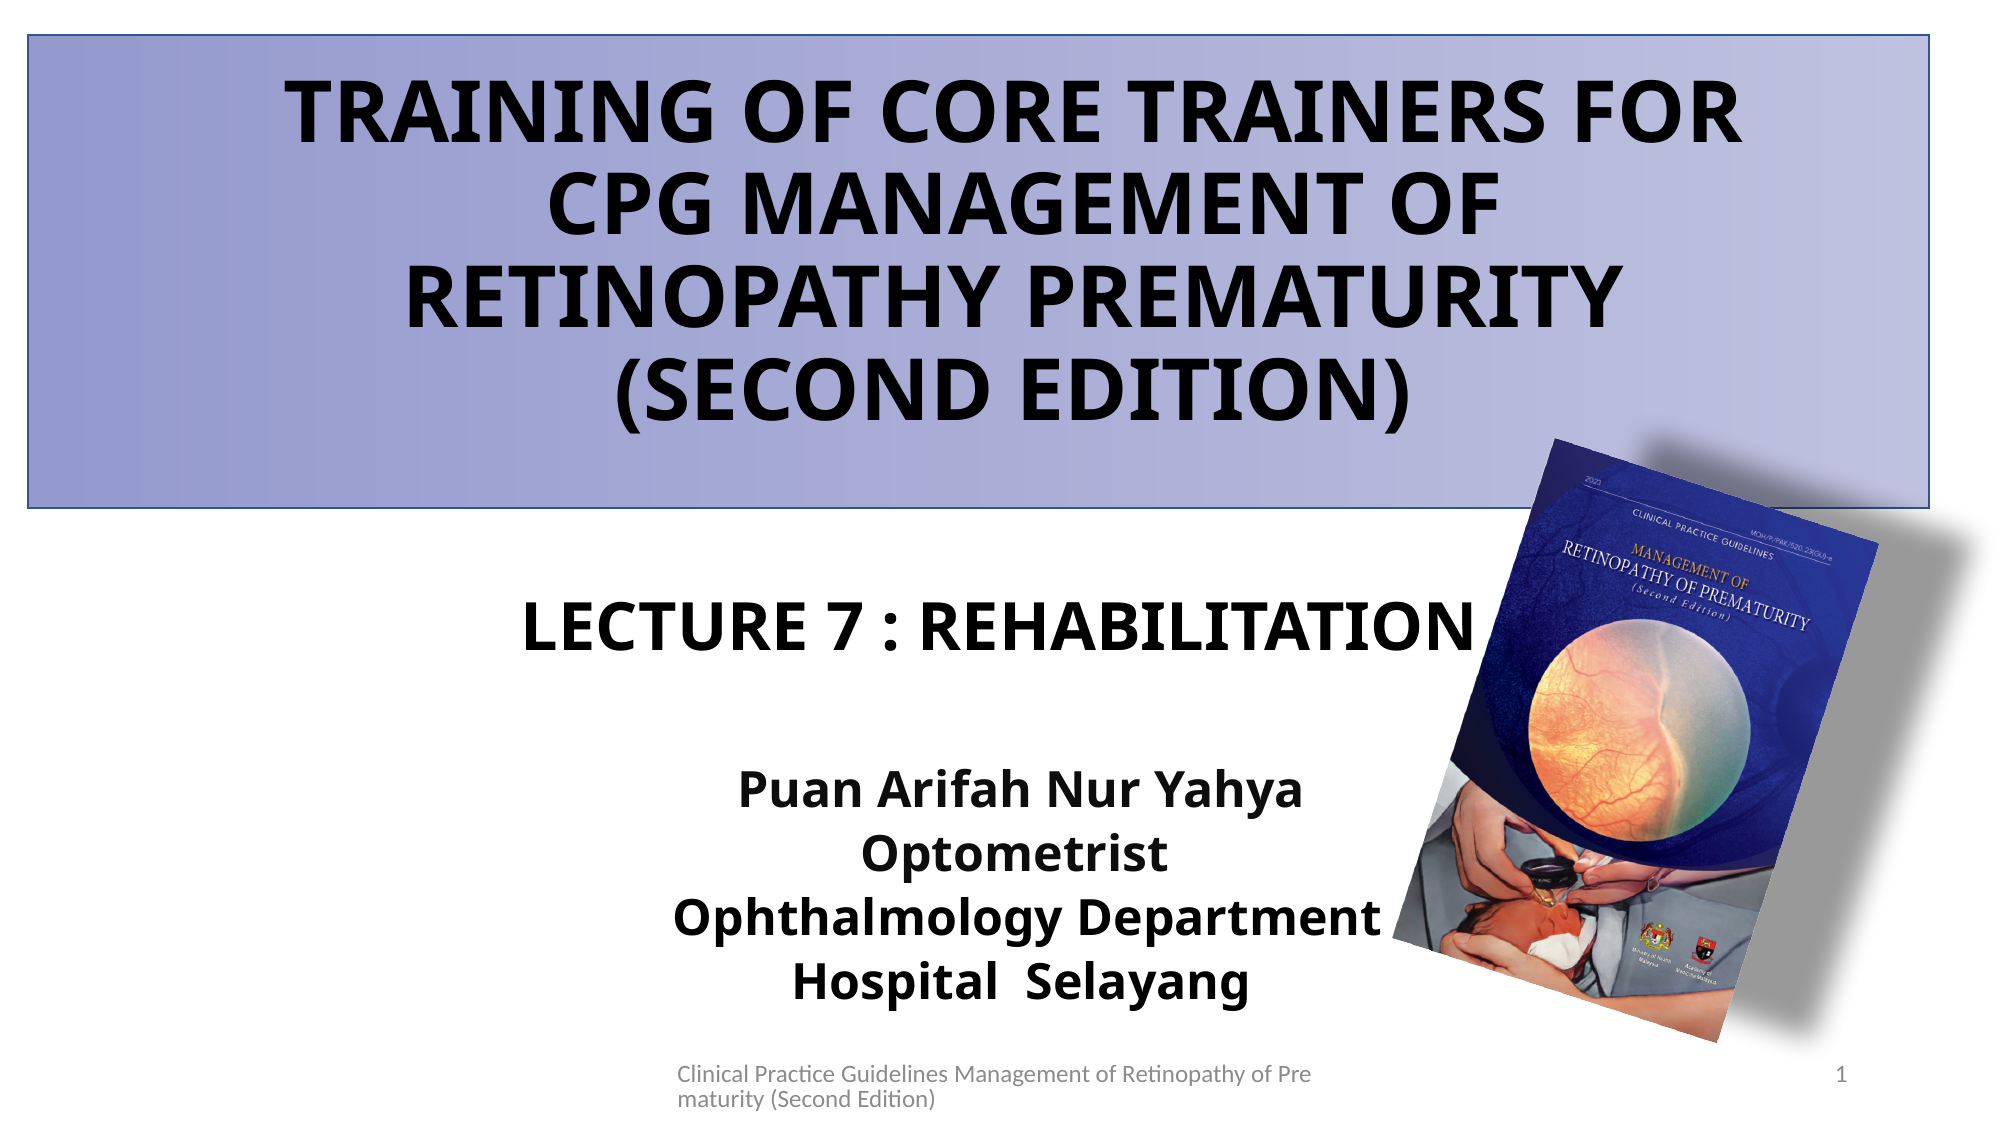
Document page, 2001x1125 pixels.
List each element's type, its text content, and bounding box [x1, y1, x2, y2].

footer Clinical Practice Guidelines Management of Retinopathy of Prematurity (Second Edition) [662, 1042, 1338, 1103]
text_box Puan Arifah Nur Yahya Optometrist Ophthalmology Department Hospital Selayang [582, 745, 1446, 1018]
text_box TRAINING OF CORE TRAINERS FOR CPG MANAGEMENT OF RETINOPATHY PREMATURITY (SECOND EDITION) [263, 55, 1764, 447]
text_box [27, 34, 1930, 509]
slide_number 1 [1412, 1042, 1863, 1103]
picture [1446, 439, 1879, 1042]
title LECTURE 7 : REHABILITATION [249, 509, 1463, 673]
